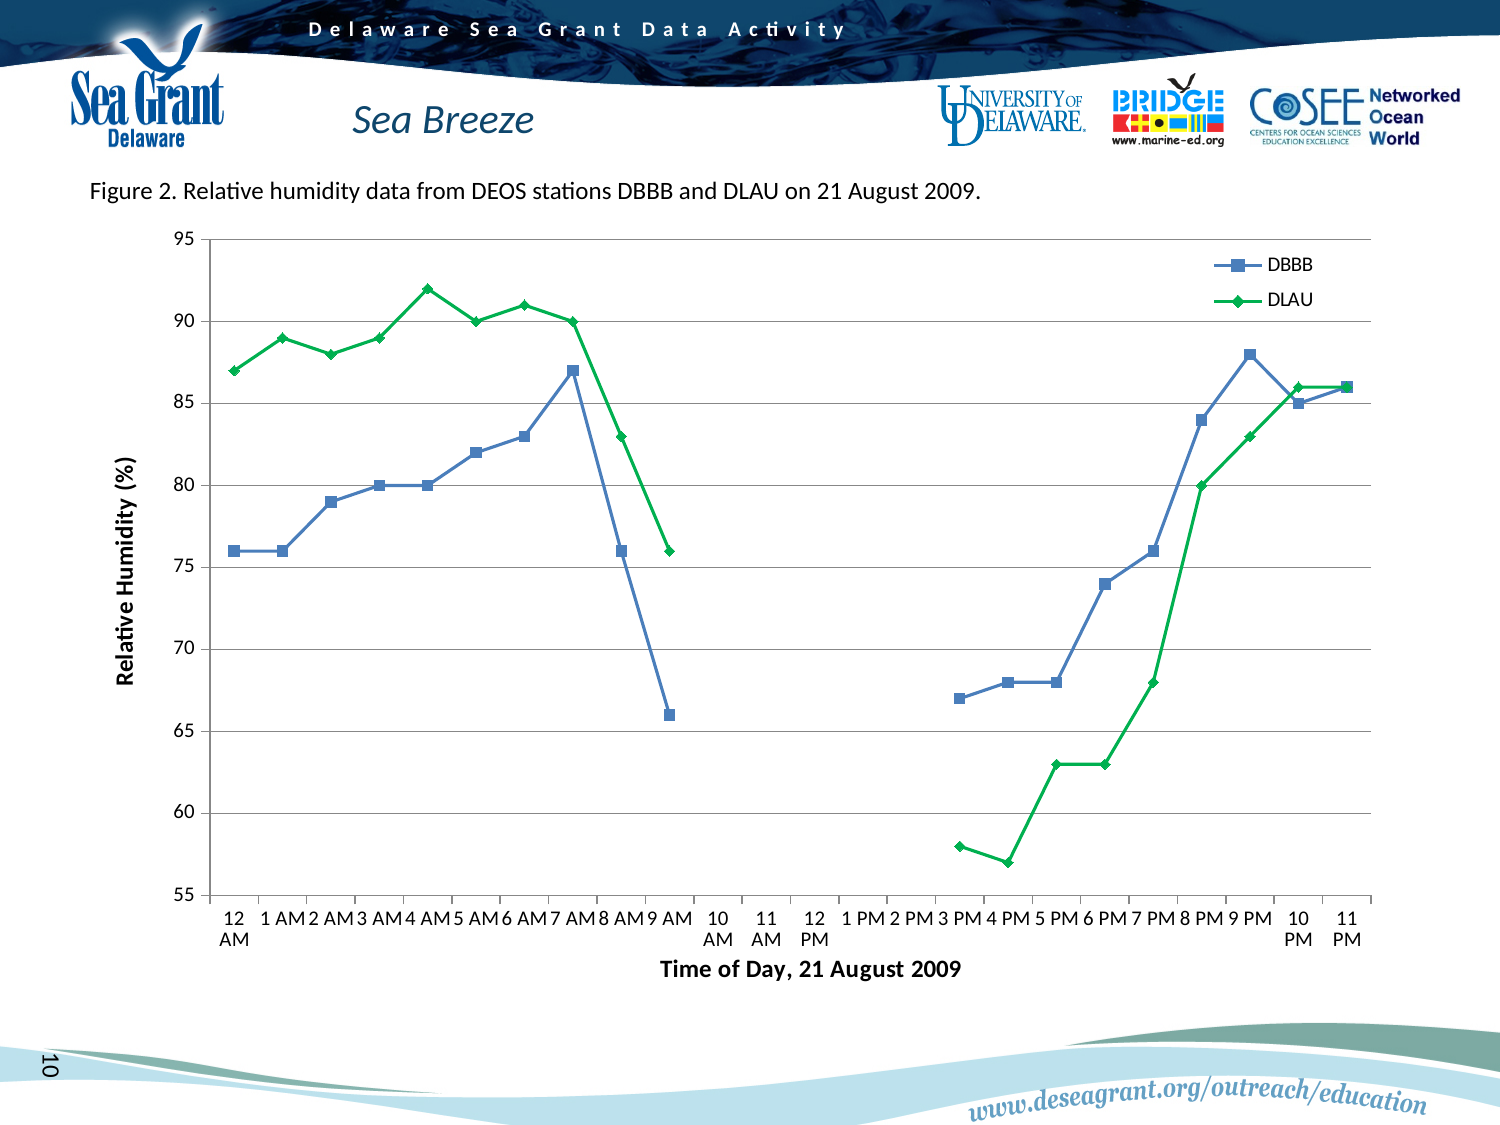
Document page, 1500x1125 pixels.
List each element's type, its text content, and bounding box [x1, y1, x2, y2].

text_box 10 [30, 1037, 76, 1096]
chart [86, 212, 1400, 1001]
text_box Figure 2. Relative humidity data from DEOS stations DBBB and DLAU on 21 August 2009. [74, 167, 1425, 212]
picture [0, 0, 1500, 1125]
